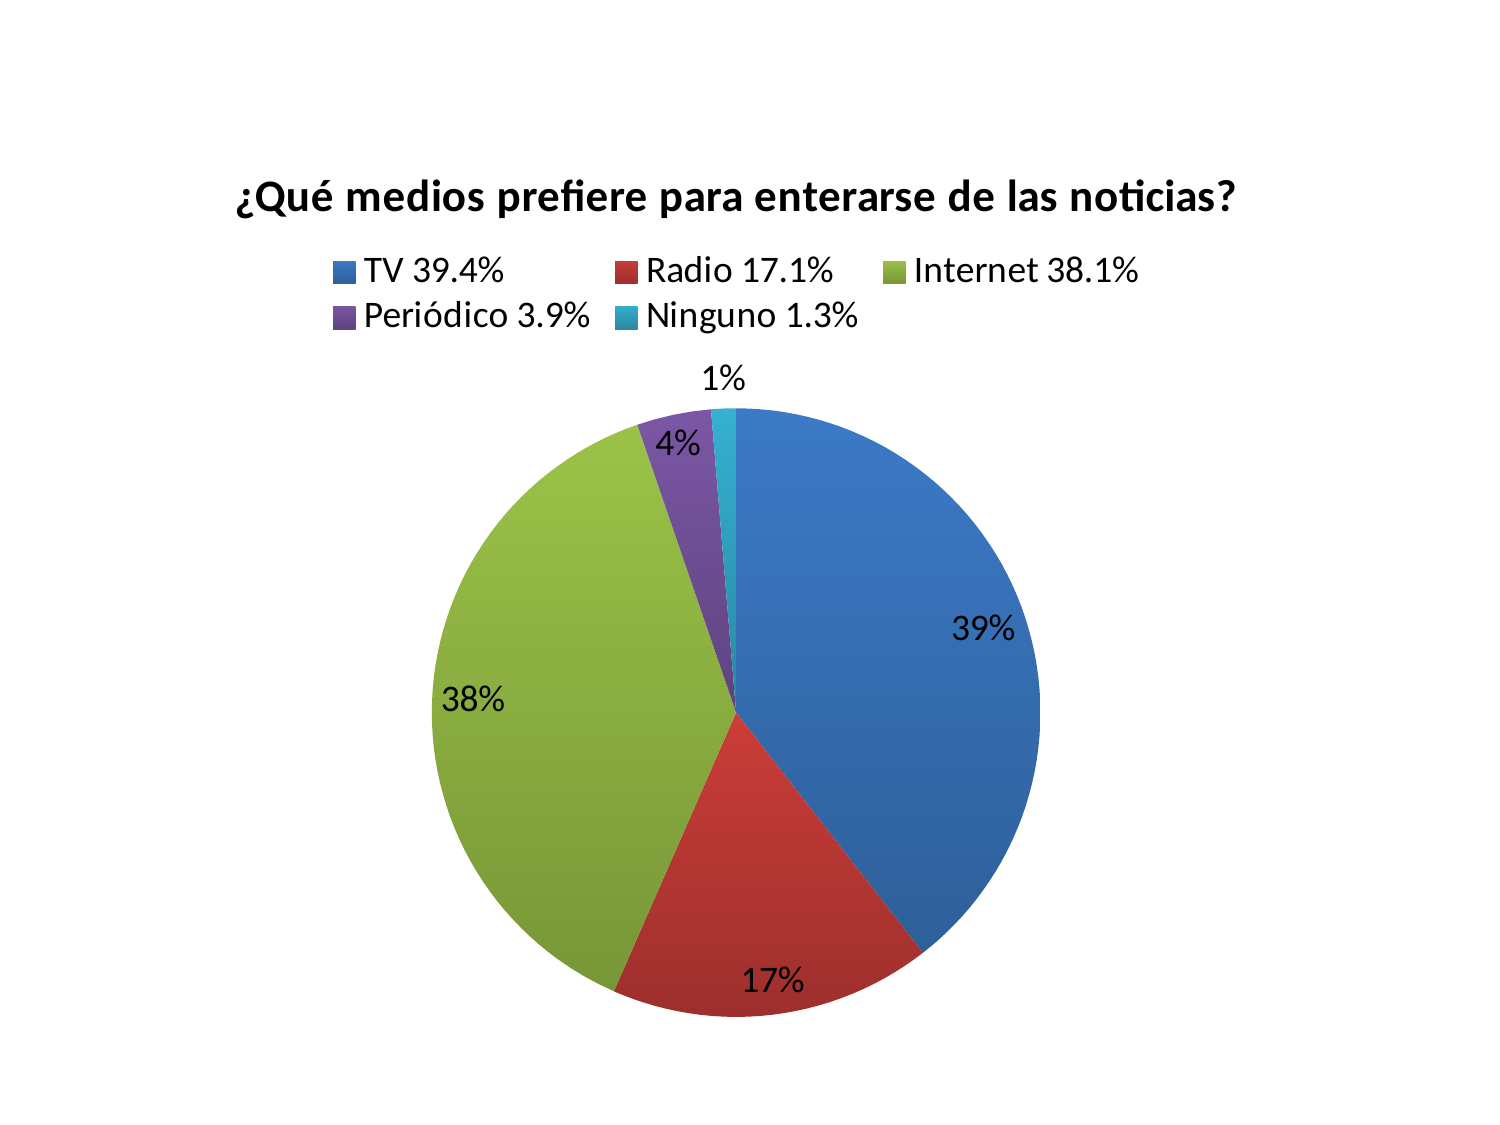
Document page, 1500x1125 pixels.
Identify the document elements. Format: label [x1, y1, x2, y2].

chart [62, 136, 1410, 1036]
